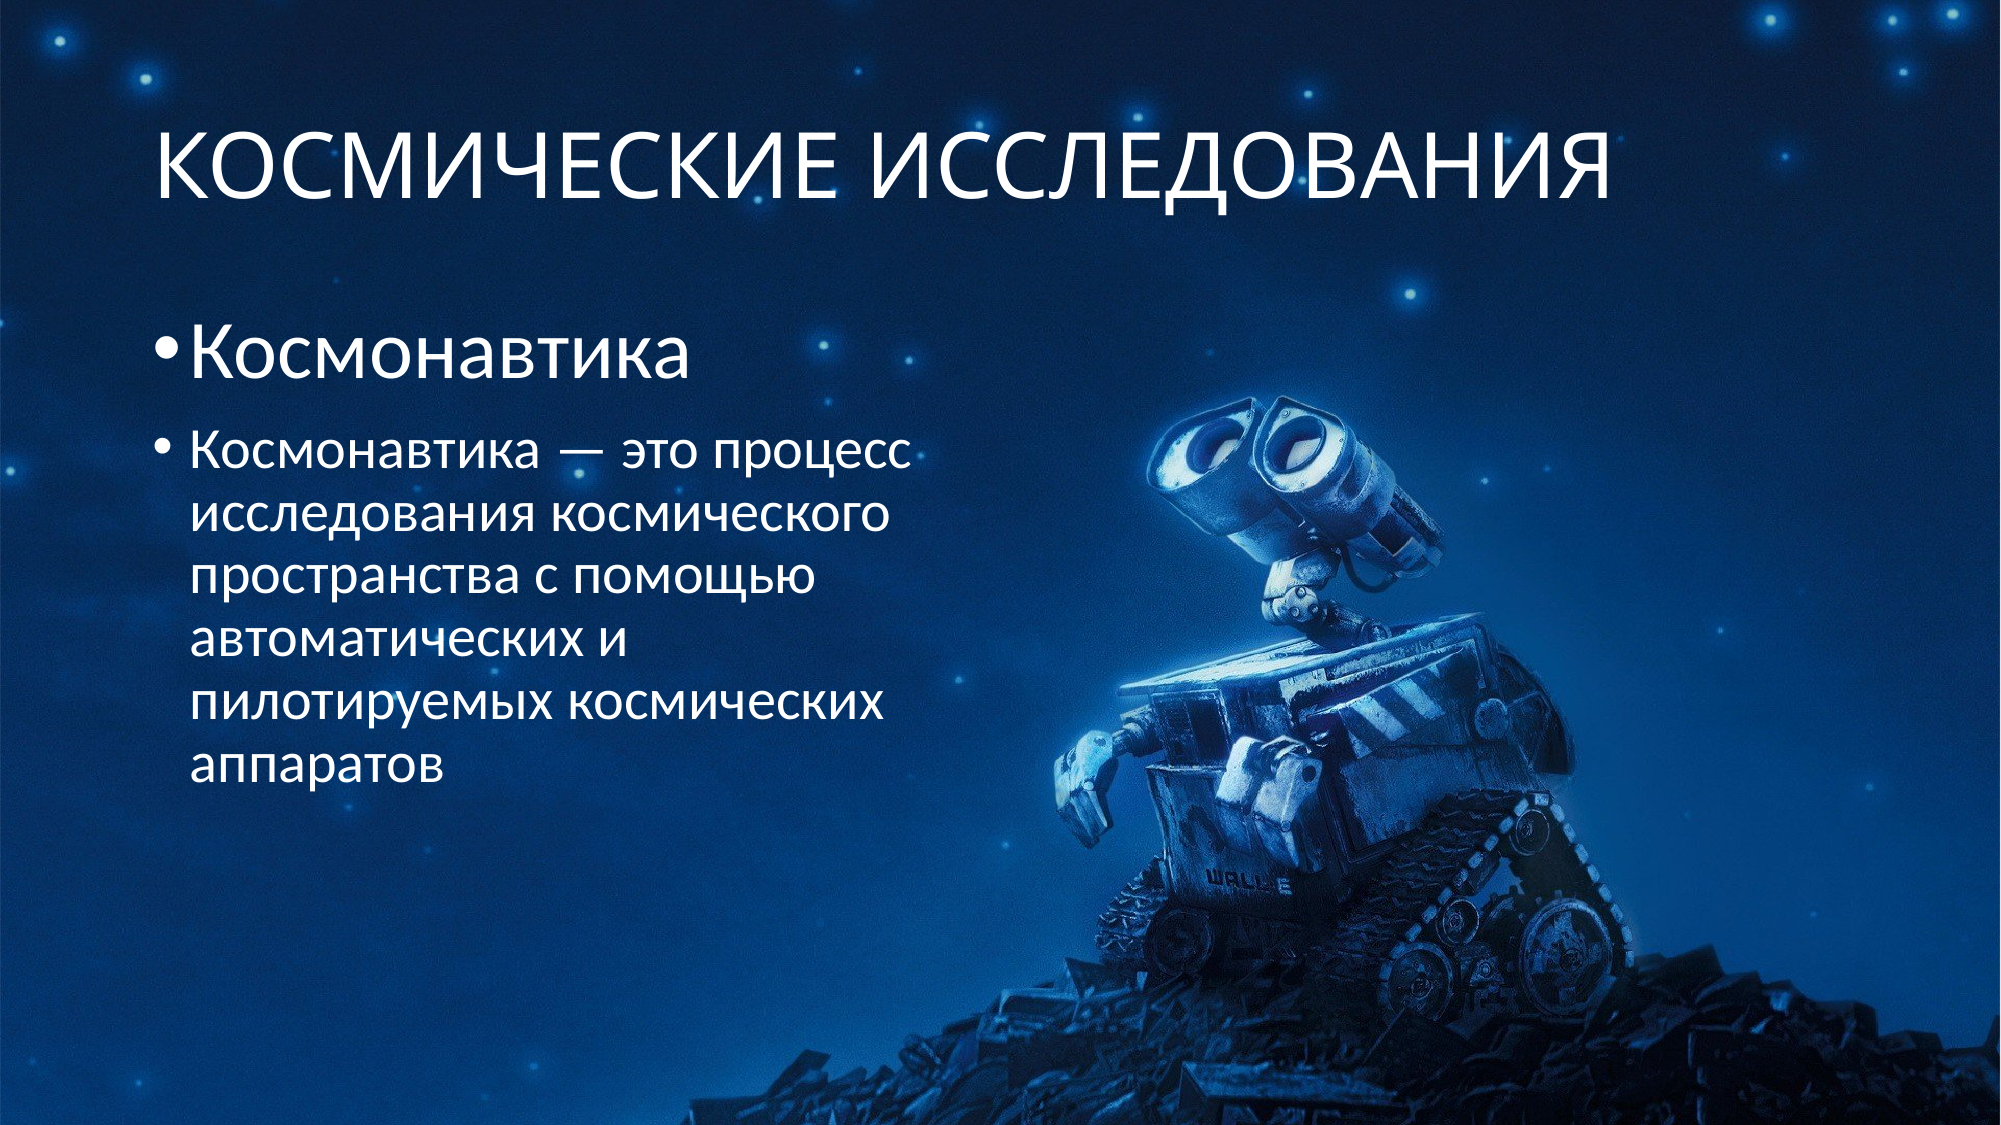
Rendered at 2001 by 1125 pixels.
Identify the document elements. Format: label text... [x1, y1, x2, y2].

title КОСМИЧЕСКИЕ ИССЛЕДОВАНИЯ [137, 59, 1863, 278]
picture [0, 0, 2001, 1125]
list Космонавтика Космонавтика — это процесс исследования космического пространства с помощью автоматических и пилотируемых космических аппаратов [137, 299, 988, 1014]
